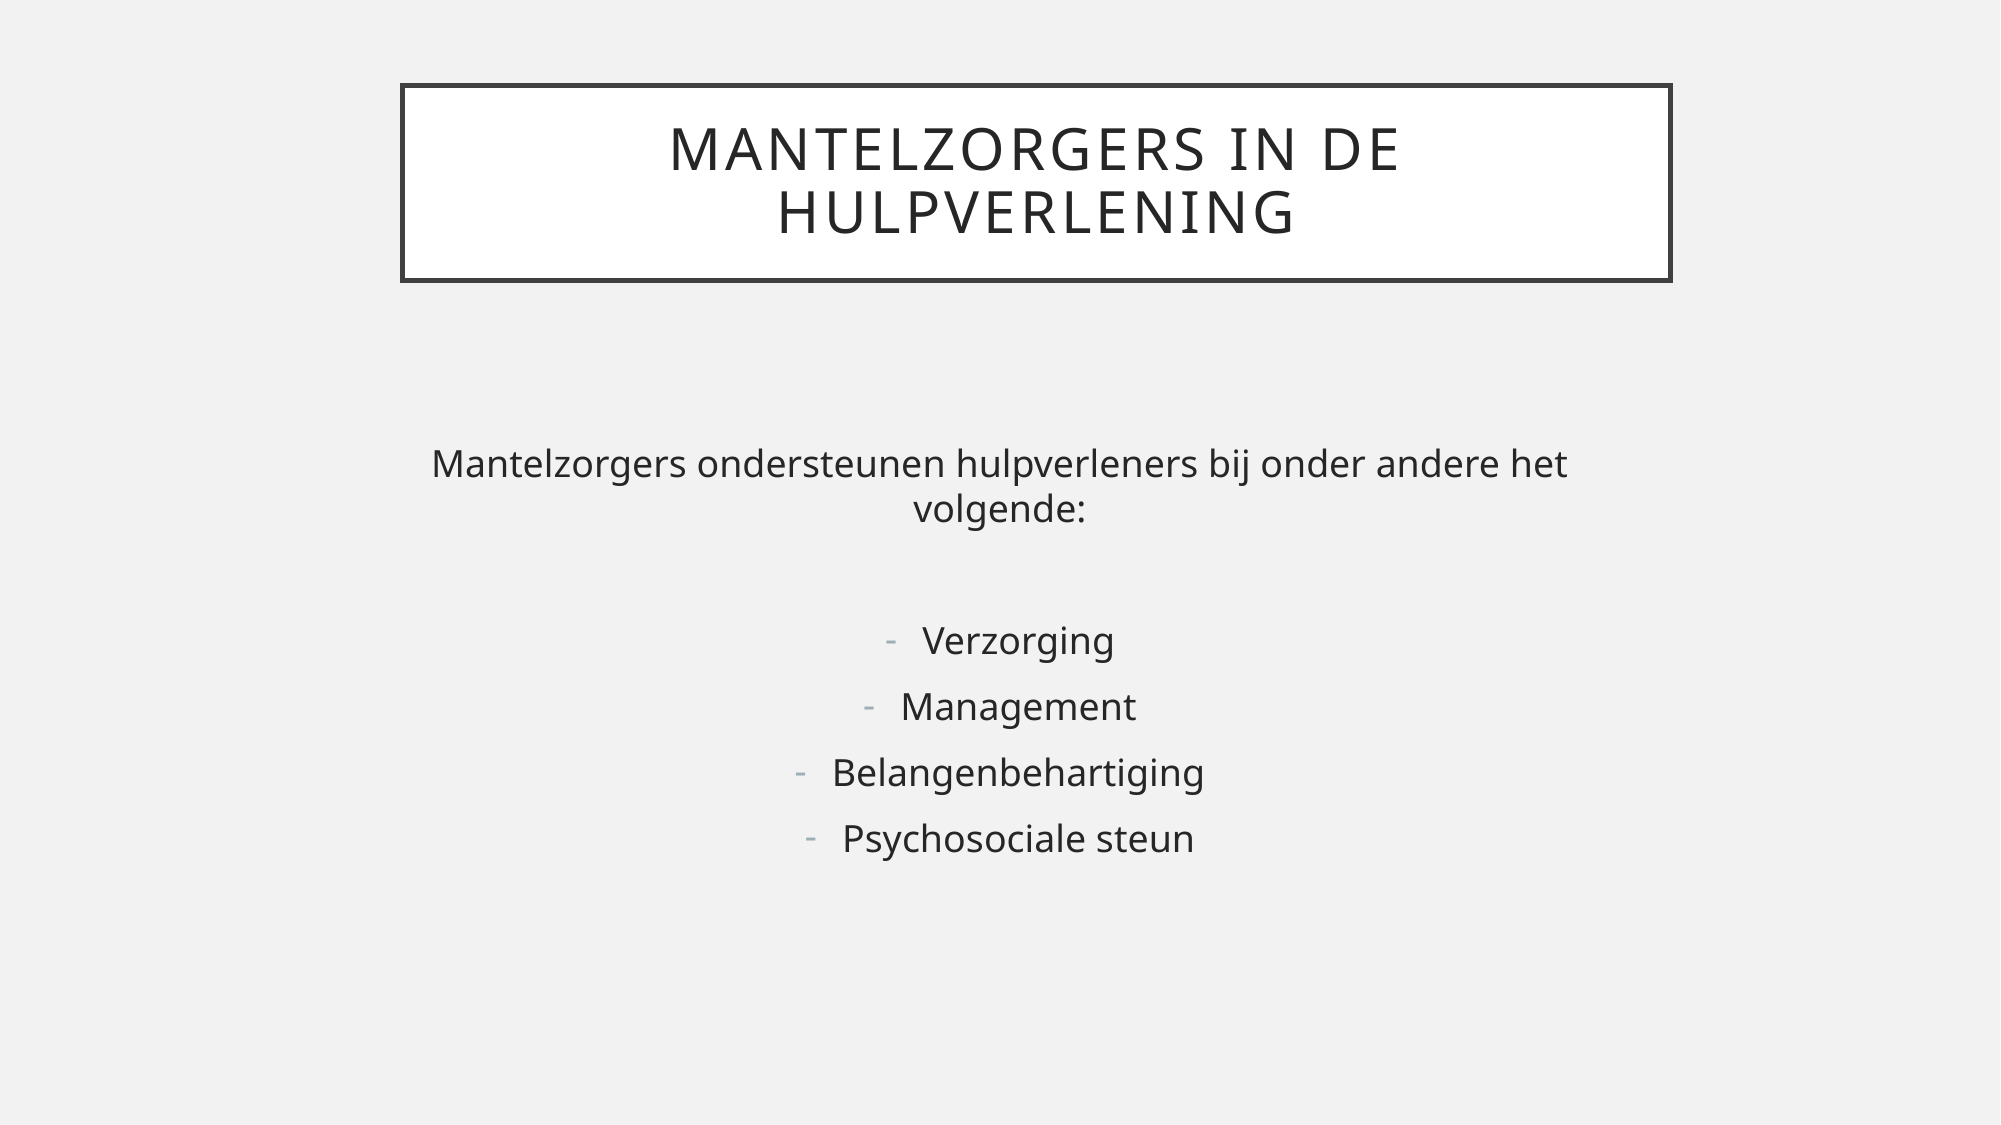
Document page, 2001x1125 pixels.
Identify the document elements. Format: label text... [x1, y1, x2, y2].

list Mantelzorgers ondersteunen hulpverleners bij onder andere het volgende: Verzorging Management Belangenbehartiging Psychosociale steun [366, 432, 1634, 942]
title Mantelzorgers in de hulpverlening [400, 83, 1673, 283]
